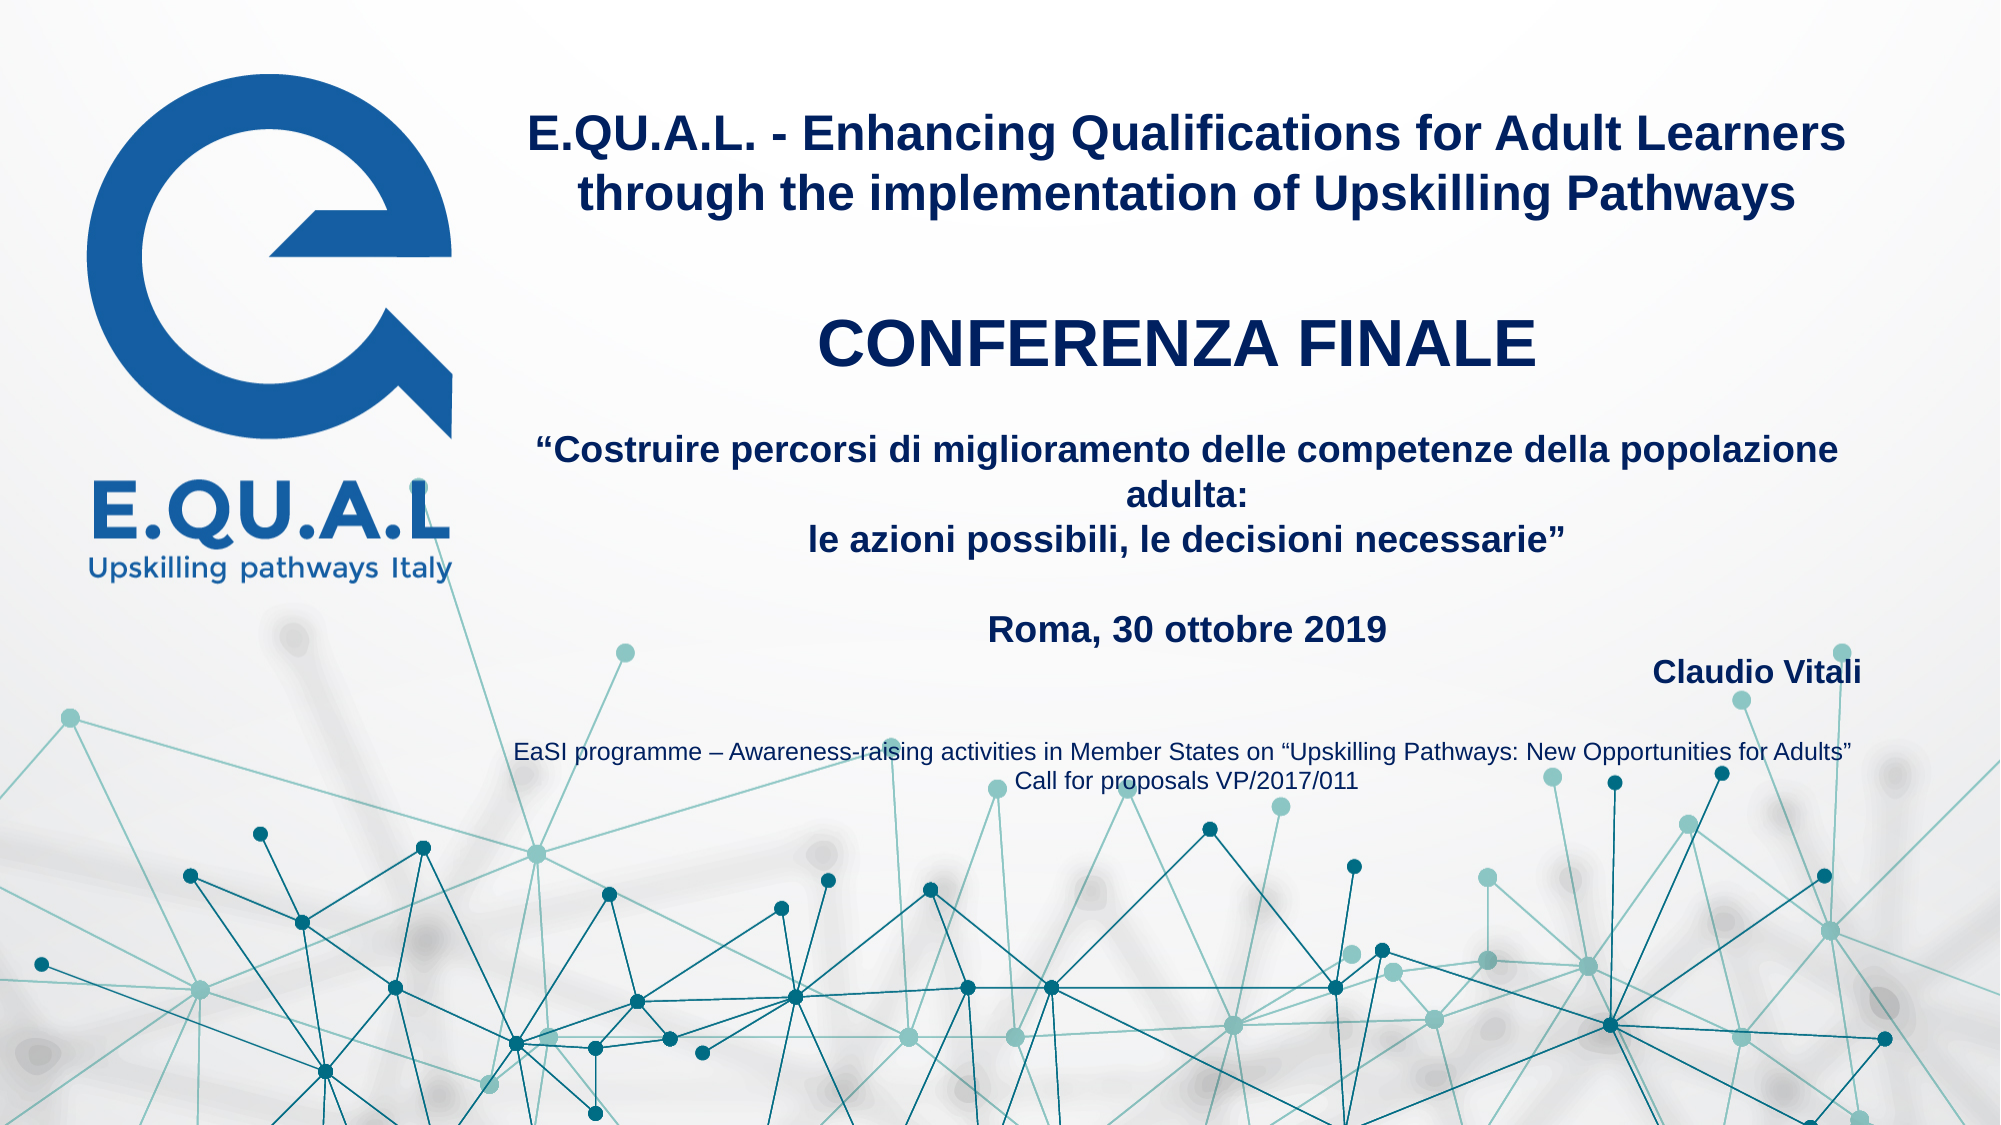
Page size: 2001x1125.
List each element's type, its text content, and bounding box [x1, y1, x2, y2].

picture [0, 0, 2000, 1125]
text_box E.QU.A.L. - Enhancing Qualifications for Adult Learners through the implementation of Upskilling Pathways CONFERENZA FINALE “Costruire percorsi di miglioramento delle competenze della popolazione adulta: le azioni possibili, le decisioni necessarie” Roma, 30 ottobre 2019 Claudio Vitali EaSI programme – Awareness-raising activities in Member States on “Upskilling Pathways: New Opportunities for Adults” Call for proposals VP/2017/011 [497, 92, 1878, 803]
